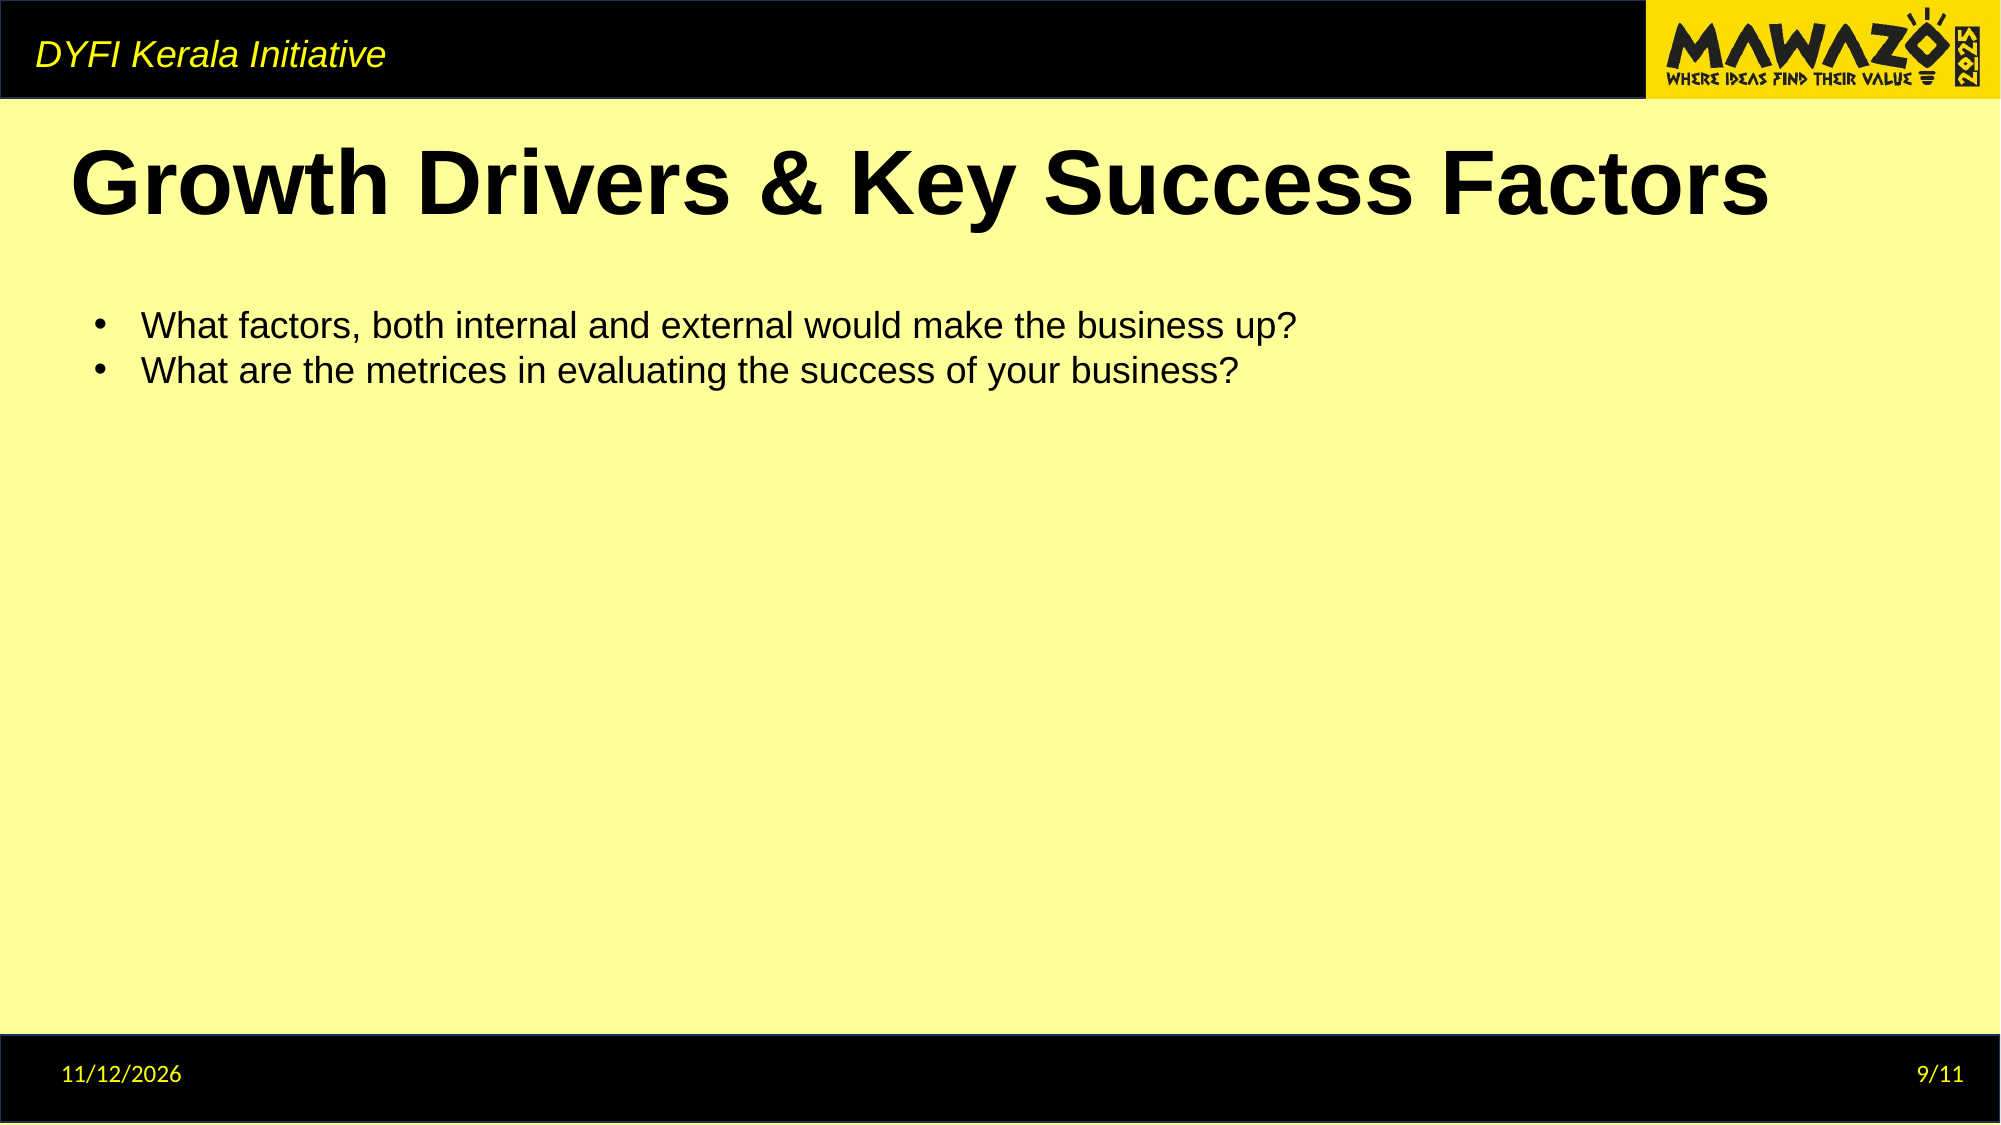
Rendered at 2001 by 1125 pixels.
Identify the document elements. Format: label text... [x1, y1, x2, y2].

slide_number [45, 1042, 496, 1103]
picture [1645, 0, 2001, 99]
slide_number 9/11 [1529, 1042, 1980, 1103]
title Growth Drivers & Key Success Factors [55, 76, 1897, 294]
text_box What factors, both internal and external would make the business up? What are the metrices in evaluating the success of your business? [79, 293, 1465, 399]
